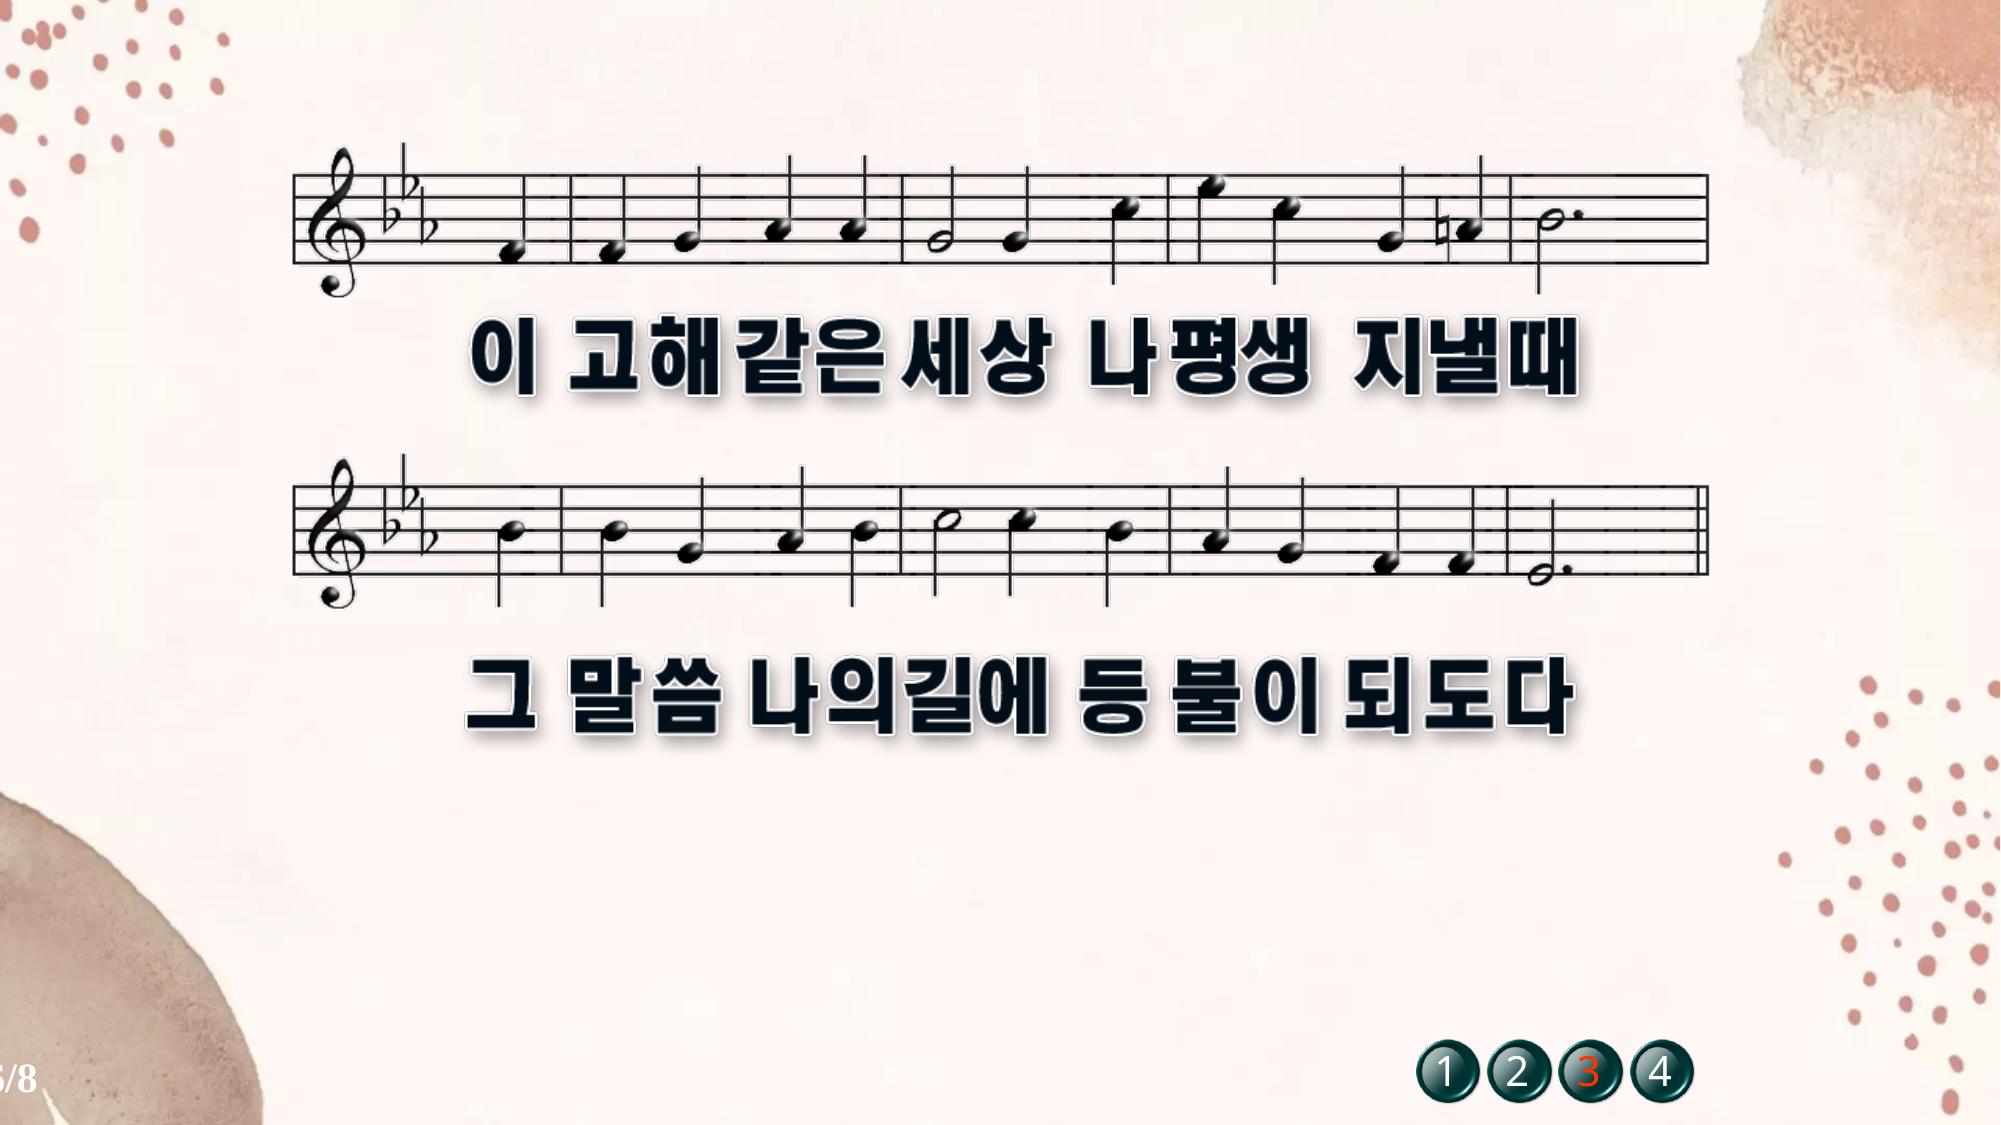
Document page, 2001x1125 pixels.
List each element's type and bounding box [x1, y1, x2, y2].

text_box [1413, 1035, 1484, 1106]
picture [0, 0, 2001, 1125]
text_box [1627, 1035, 1697, 1106]
text_box [1484, 1035, 1555, 1106]
text_box [1555, 1035, 1626, 1106]
